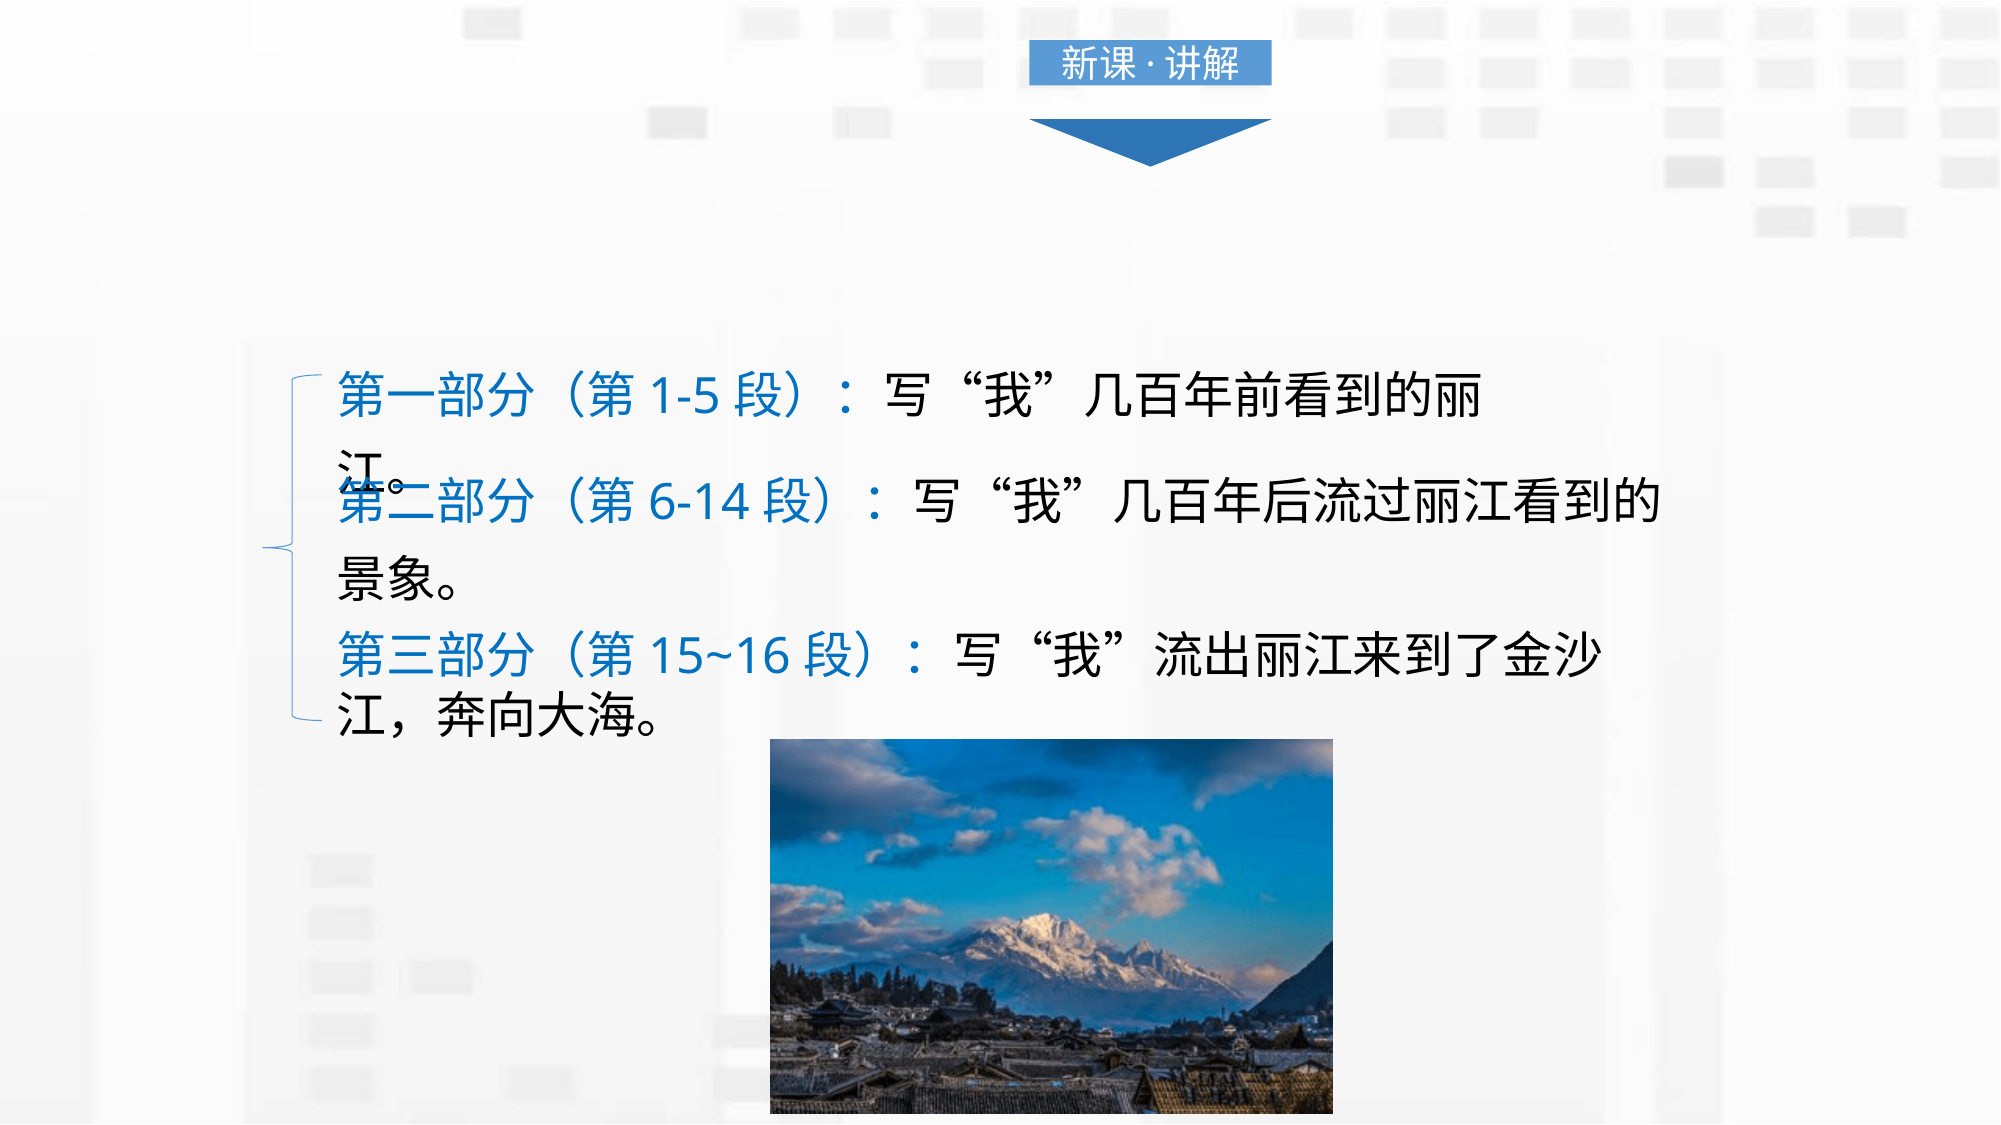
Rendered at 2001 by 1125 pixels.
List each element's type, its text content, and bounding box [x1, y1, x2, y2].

text_box 第二部分（第6-14段）：写“我”几百年后流过丽江看到的景象。 [322, 444, 1696, 615]
picture [0, 1, 2001, 1124]
text_box 第三部分（第15~16段）：写“我”流出丽江来到了金沙江，奔向大海。 [321, 616, 1696, 752]
text_box [262, 374, 322, 722]
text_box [1029, 40, 1272, 167]
text_box 第一部分（第1-5段）：写“我”几百年前看到的丽江。 [321, 337, 1580, 444]
